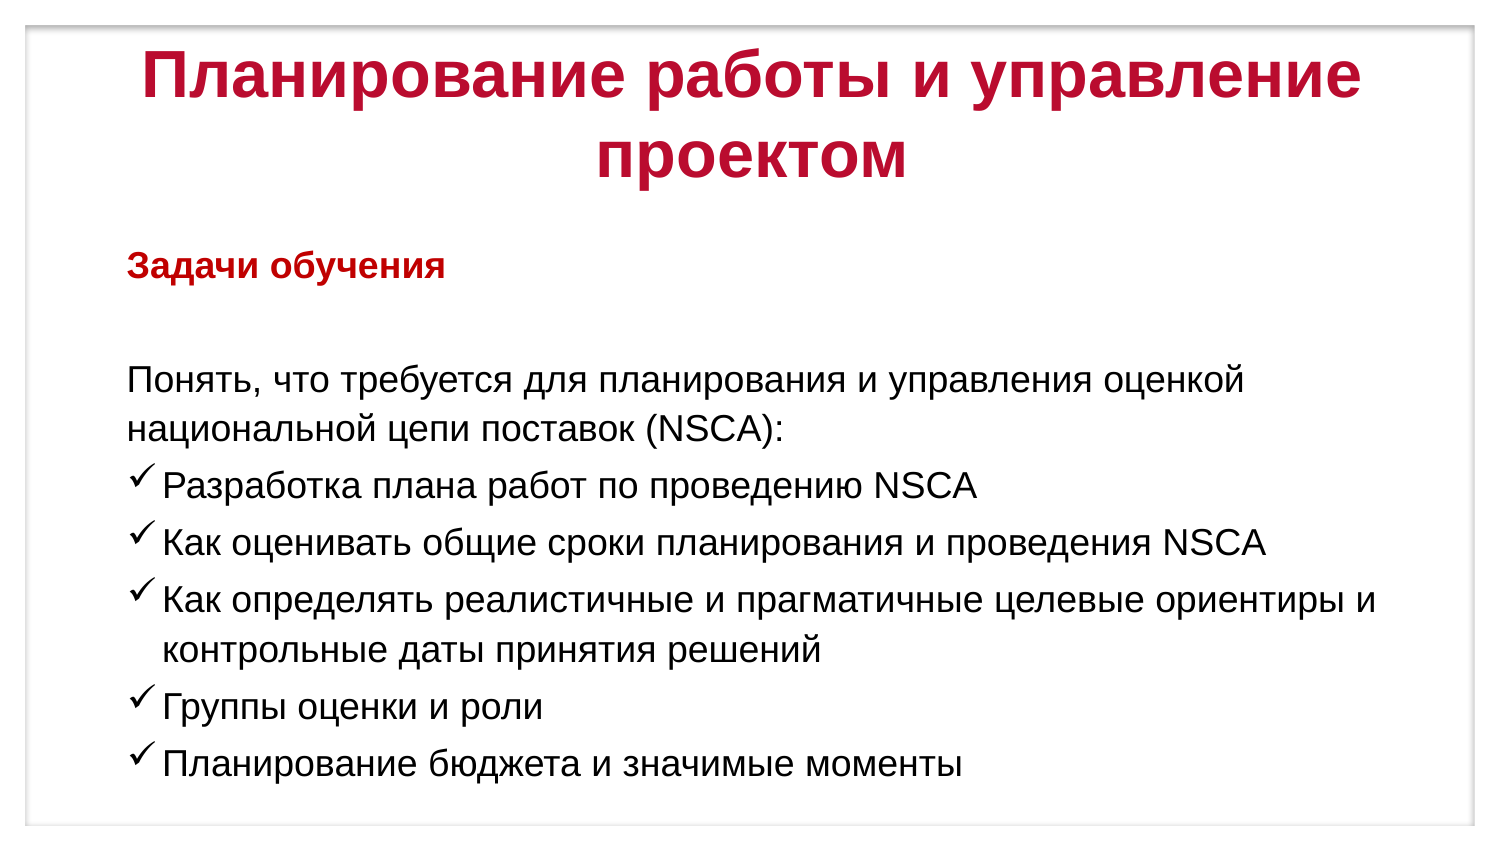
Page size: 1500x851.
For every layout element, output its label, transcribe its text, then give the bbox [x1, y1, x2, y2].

title Планирование работы и управление проектом [83, 21, 1421, 199]
subtitle Задачи обучения Понять, что требуется для планирования и управления оценкой национальной цепи поставок (NSCA): Разработка плана работ по проведению NSCA Как оценивать общие сроки планирования и проведения NSCA Как определять реалистичные и прагматичные целевые ориентиры и контрольные даты принятия решений Группы оценки и роли Планирование бюджета и значимые моменты [55, 228, 1434, 851]
